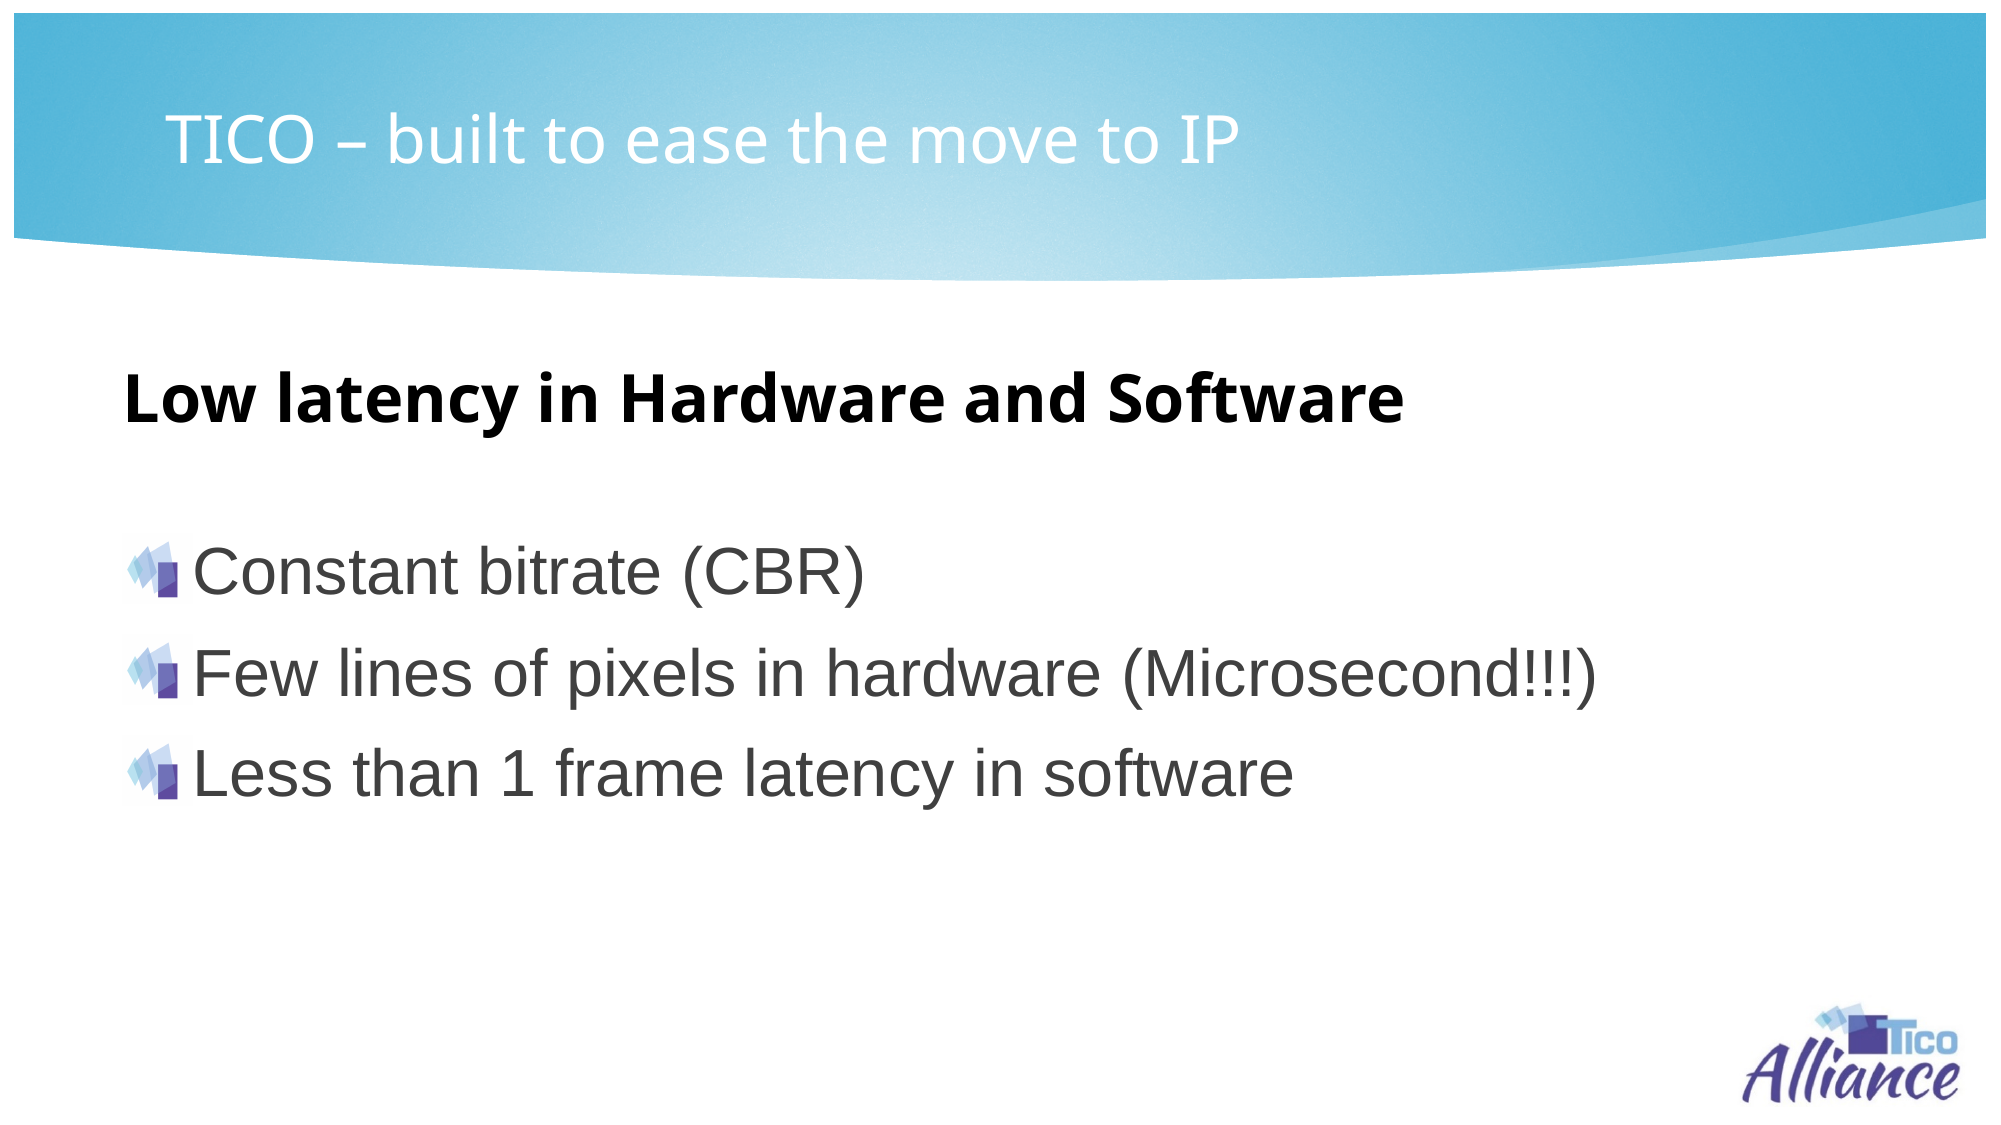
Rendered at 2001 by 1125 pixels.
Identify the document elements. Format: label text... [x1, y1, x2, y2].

title Low latency in Hardware and Software [108, 338, 1792, 454]
picture [122, 533, 193, 604]
picture [122, 735, 193, 806]
text_box TICO – built to ease the move to IP [150, 89, 1495, 184]
picture [122, 634, 193, 705]
list Constant bitrate (CBR) Few lines of pixels in hardware (Microsecond!!!) Less than 1 frame latency in software [108, 520, 1845, 970]
picture [1729, 995, 1971, 1107]
